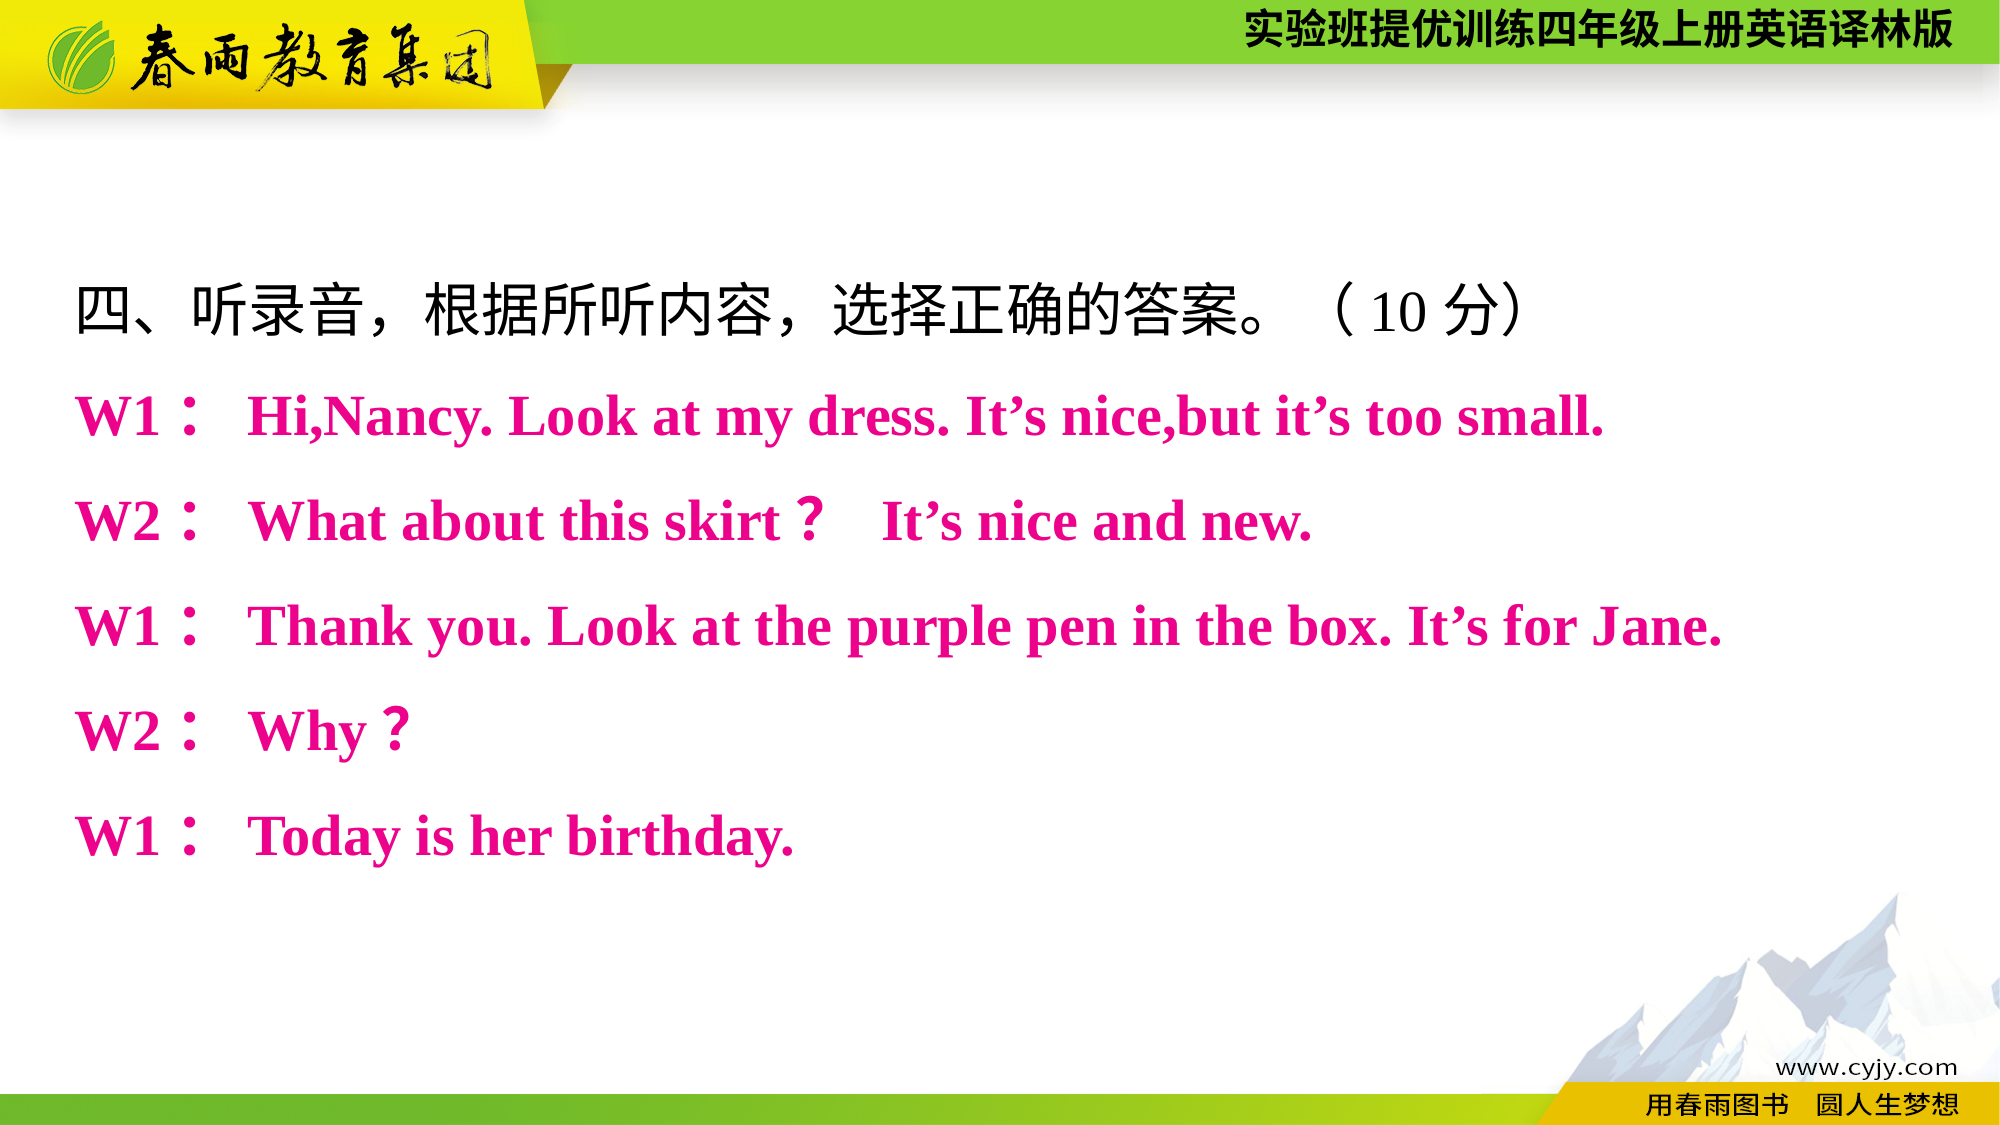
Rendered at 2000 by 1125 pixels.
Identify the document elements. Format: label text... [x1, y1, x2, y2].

picture [0, 0, 2000, 1125]
list 四、听录音，根据所听内容，选择正确的答案。（10分） W1：Hi,Nancy. Look at my dress. It’s nice,but it’s too small. W2：What about this skirt？ It’s nice and new. W1：Thank you. Look at the purple pen in the box. It’s for Jane. W2：Why？ W1：Today is her birthday. [59, 230, 1944, 882]
